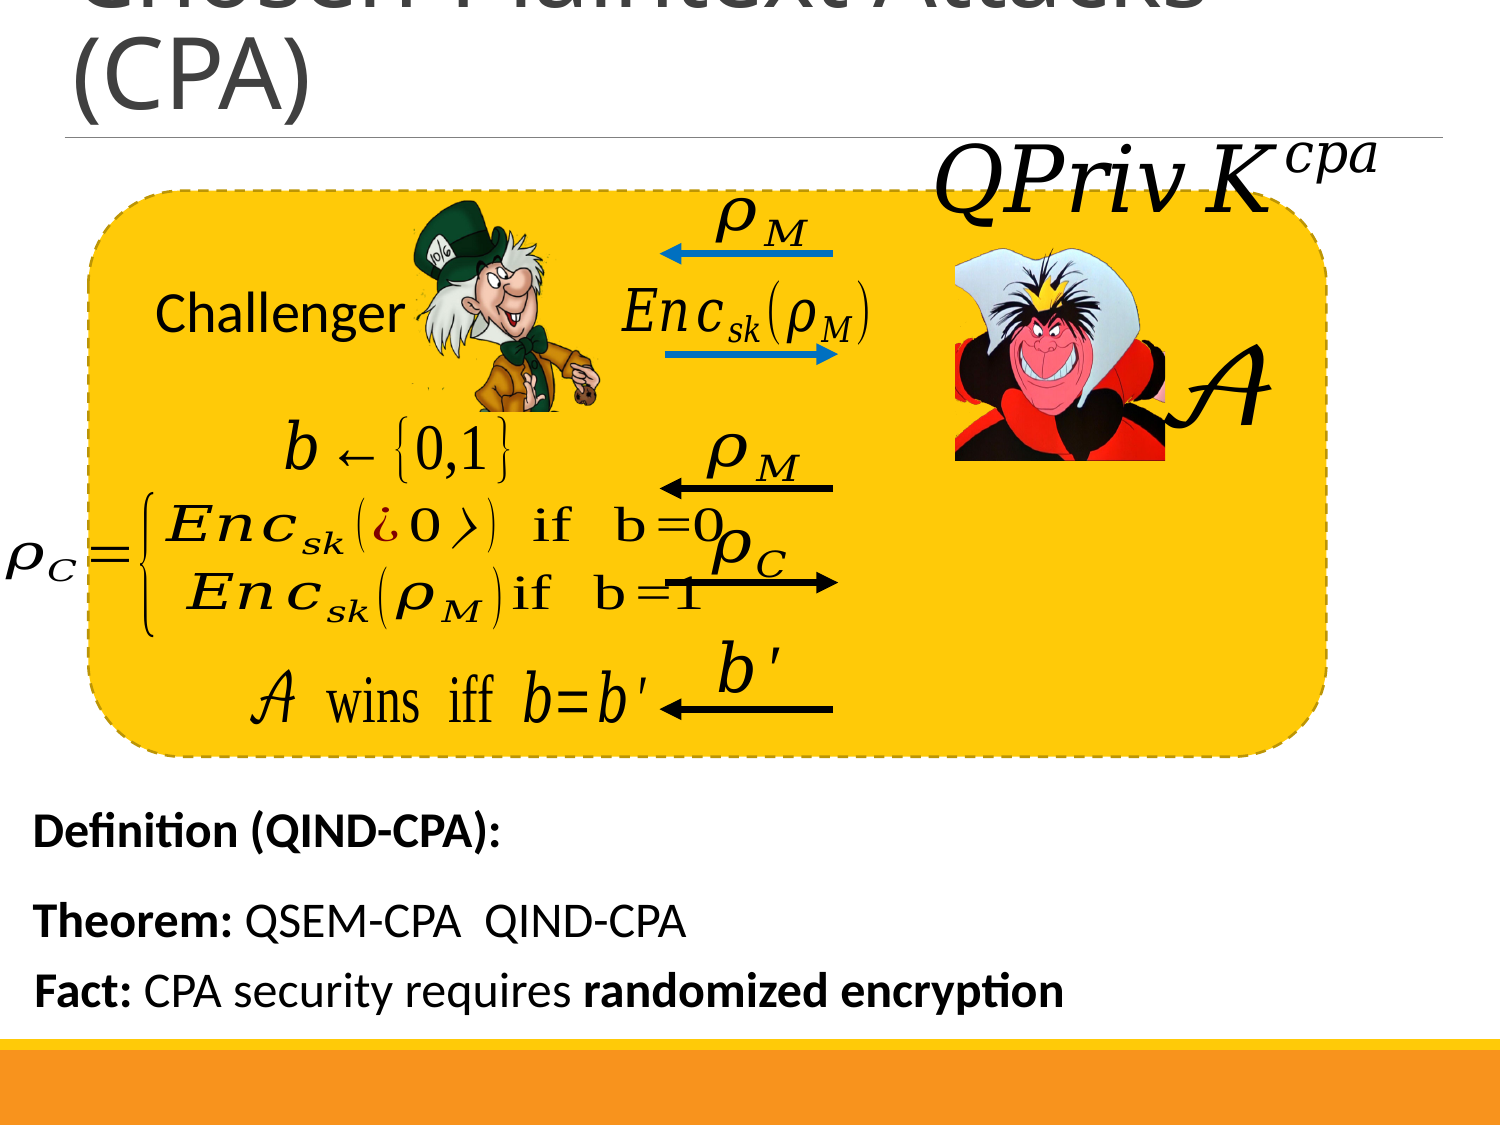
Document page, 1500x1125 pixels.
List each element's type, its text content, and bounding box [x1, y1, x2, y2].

text_box Fact: CPA security requires randomized encryption [19, 950, 1155, 1025]
text_box Challenger [140, 266, 408, 352]
text_box [86, 189, 1328, 759]
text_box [618, 275, 873, 355]
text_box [658, 177, 834, 255]
picture [954, 246, 1166, 462]
title Chosen-Plaintext Attacks (CPA) [57, 5, 1443, 138]
picture [411, 198, 602, 412]
